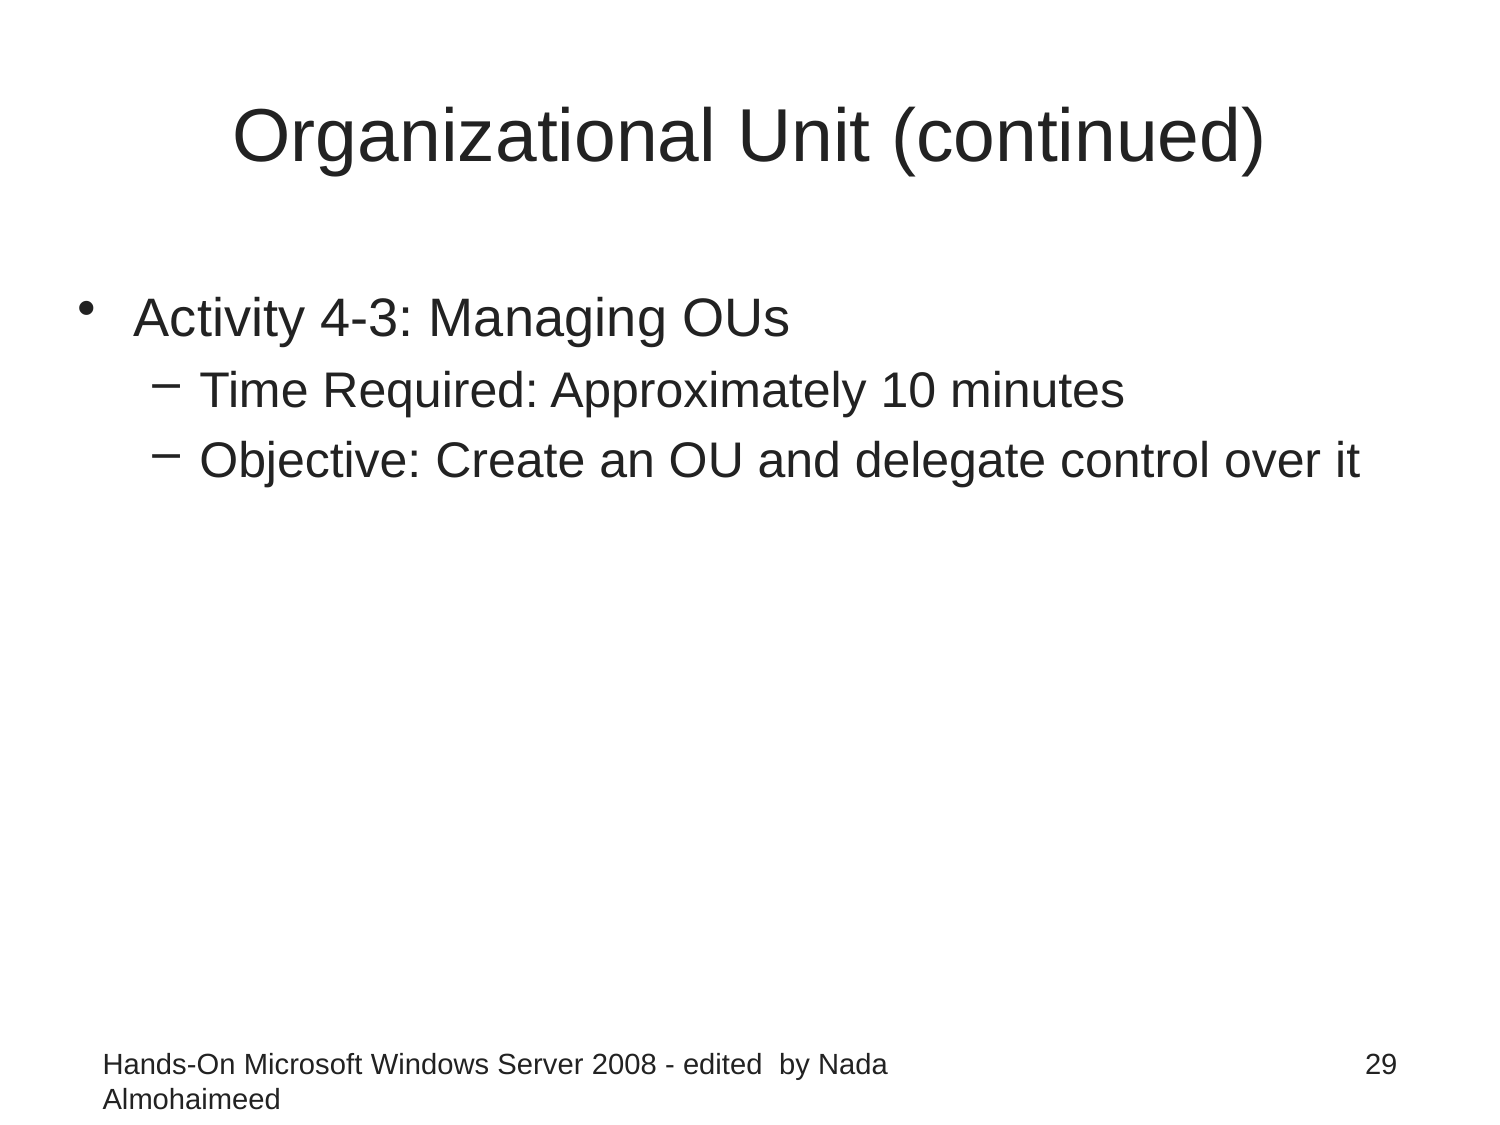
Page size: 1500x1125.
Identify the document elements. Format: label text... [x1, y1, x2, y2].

footer Hands-On Microsoft Windows Server 2008 - edited by Nada Almohaimeed [87, 1037, 1051, 1101]
title Organizational Unit (continued) [87, 37, 1413, 226]
list Activity 4-3: Managing OUs Time Required: Approximately 10 minutes Objective: Create an OU and delegate control over it [62, 274, 1426, 1026]
slide_number 29 [1074, 1037, 1413, 1101]
